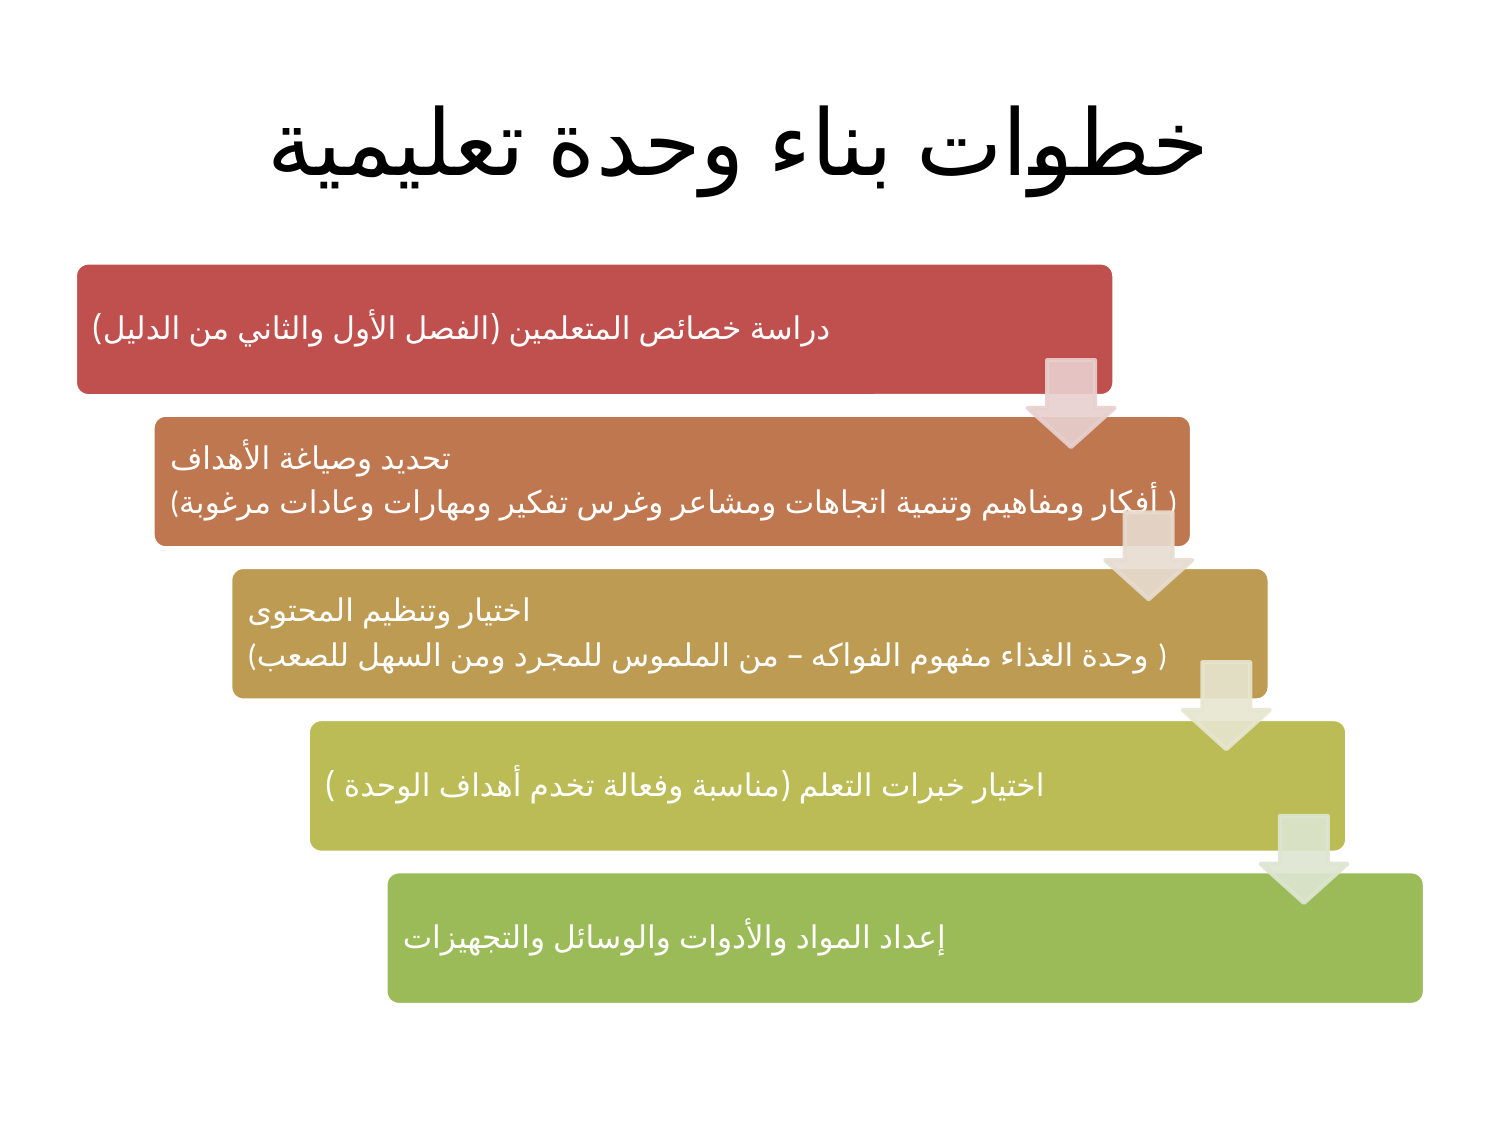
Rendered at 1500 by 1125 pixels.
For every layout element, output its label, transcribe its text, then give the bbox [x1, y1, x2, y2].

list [74, 262, 1426, 1006]
title خطوات بناء وحدة تعليمية [75, 45, 1425, 233]
